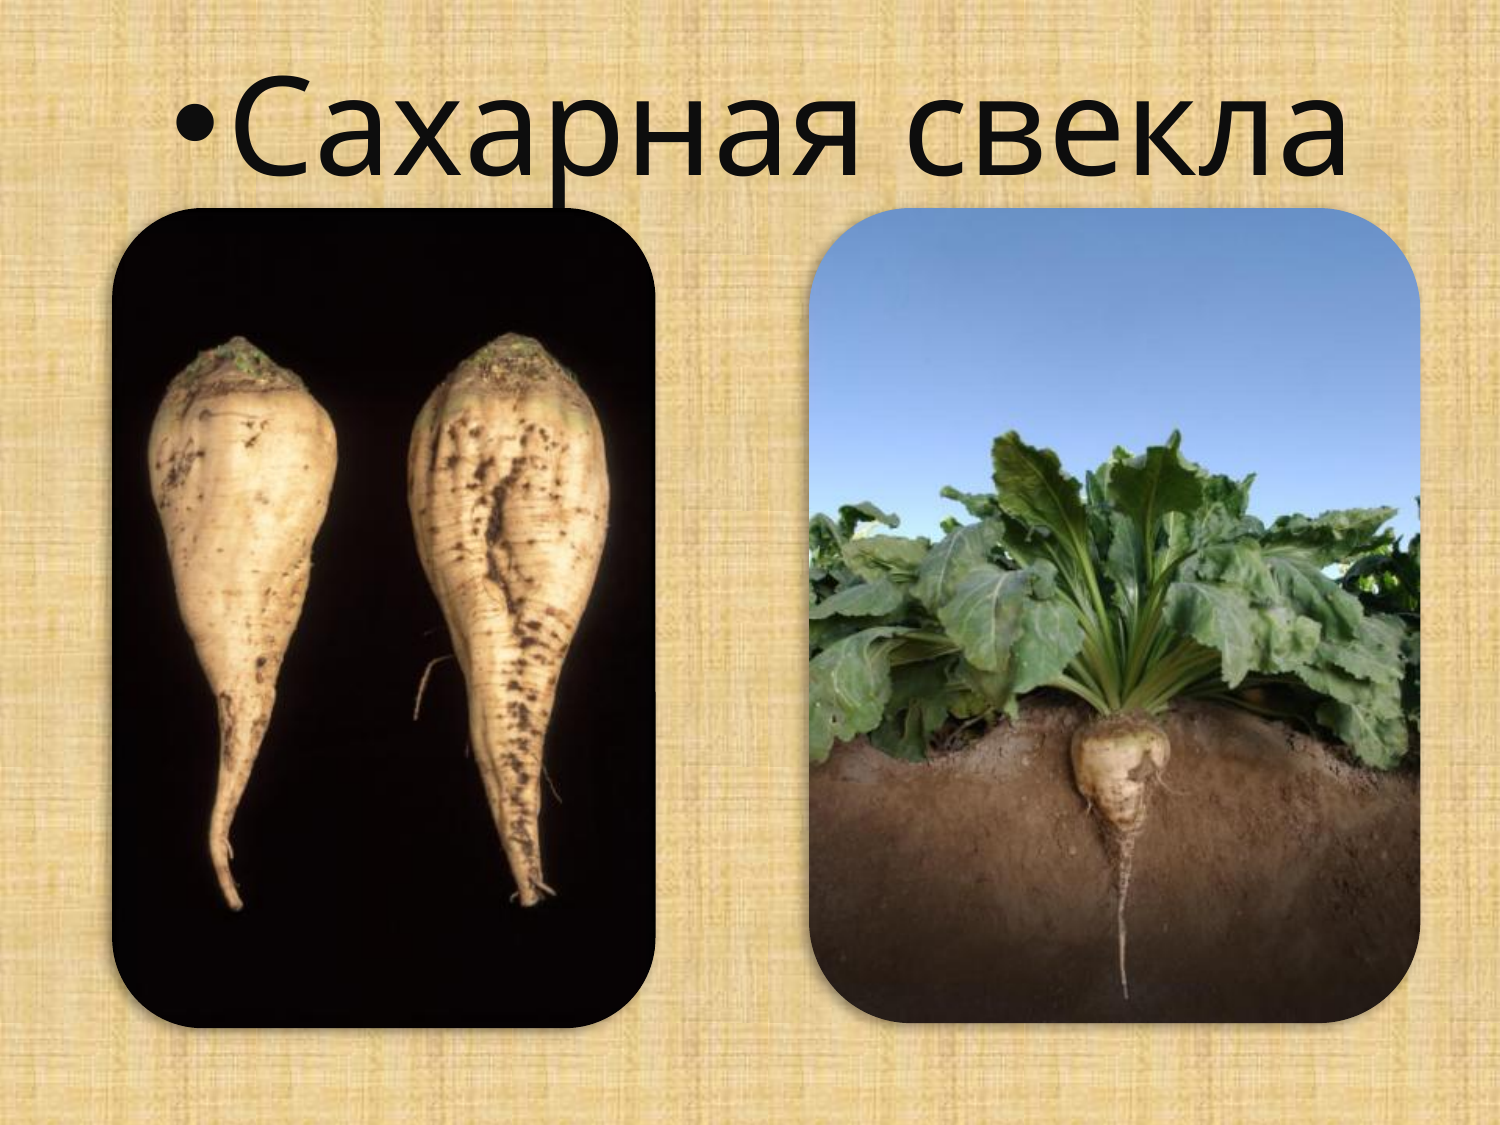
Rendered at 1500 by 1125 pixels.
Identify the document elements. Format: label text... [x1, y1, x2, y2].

picture [0, 0, 1500, 1125]
text_box Сахарная свекла [88, 30, 1439, 178]
